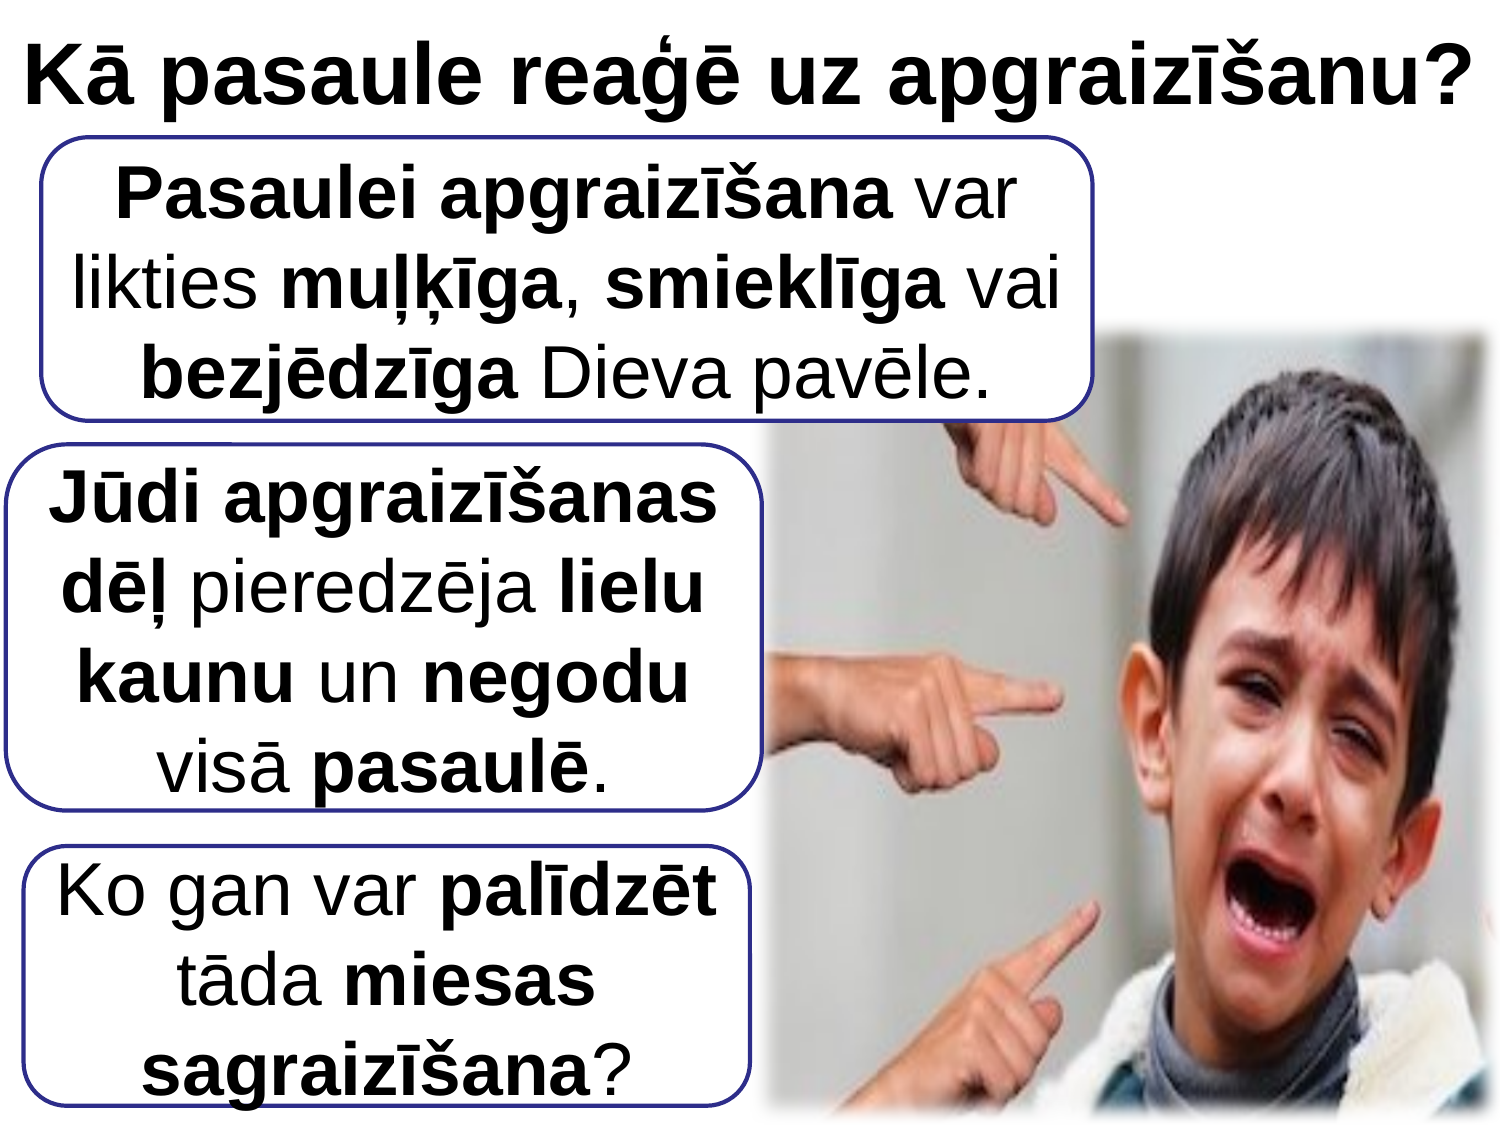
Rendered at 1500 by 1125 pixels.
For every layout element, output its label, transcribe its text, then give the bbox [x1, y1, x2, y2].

text_box Jūdi apgraizīšanas dēļ pieredzēja lielu kaunu un negodu visā pasaulē. [3, 442, 744, 813]
text_box Ko gan var palīdzēt tāda miesas sagraizīšana? [21, 843, 744, 1108]
picture [749, 316, 1500, 1125]
title Kā pasaule reaģē uz apgraizīšanu? [0, 0, 1500, 140]
text_box Pasaulei apgraizīšana var likties muļķīga, smieklīga vai bezjēdzīga Dieva pavēle. [39, 135, 1095, 423]
